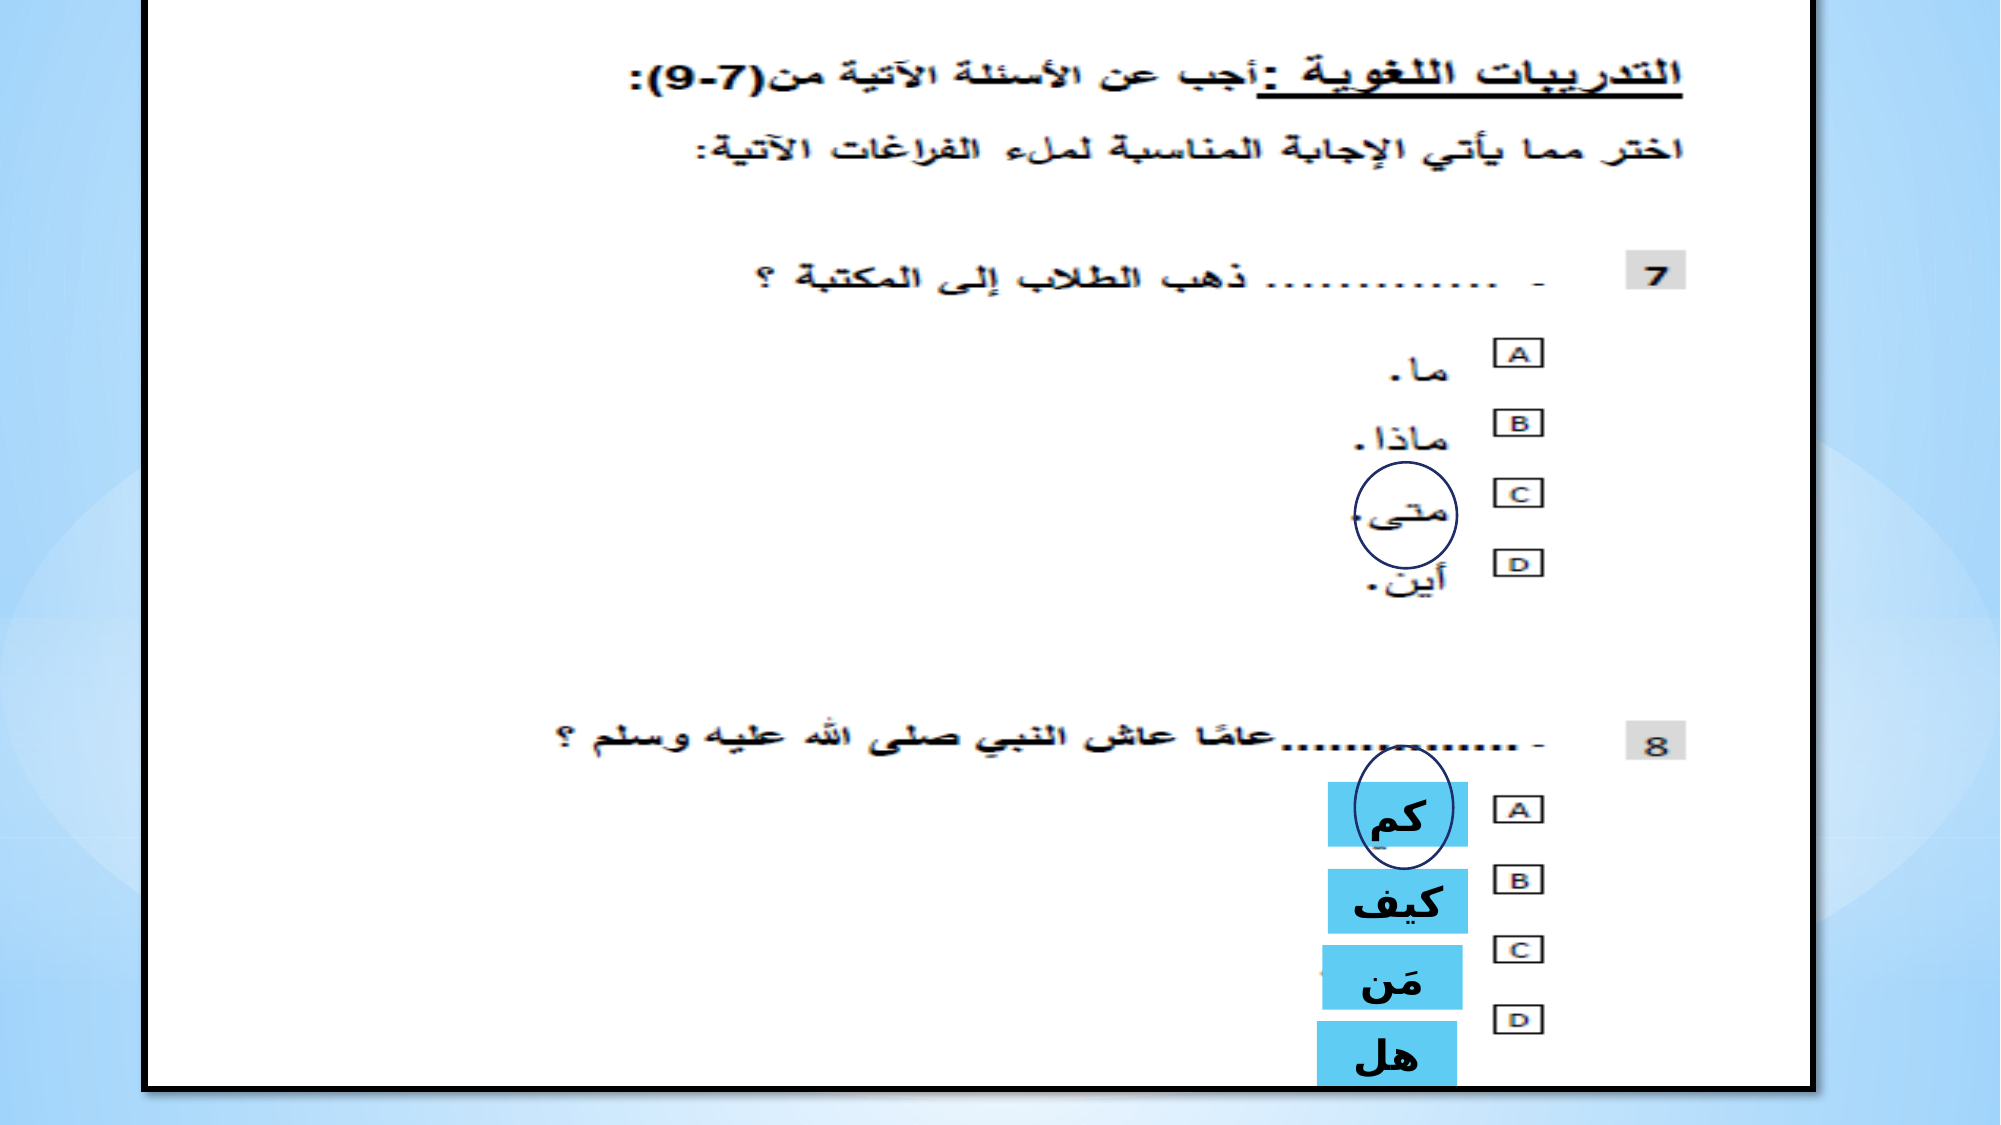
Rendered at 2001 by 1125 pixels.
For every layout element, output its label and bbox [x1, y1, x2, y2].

picture [147, 0, 1810, 1087]
